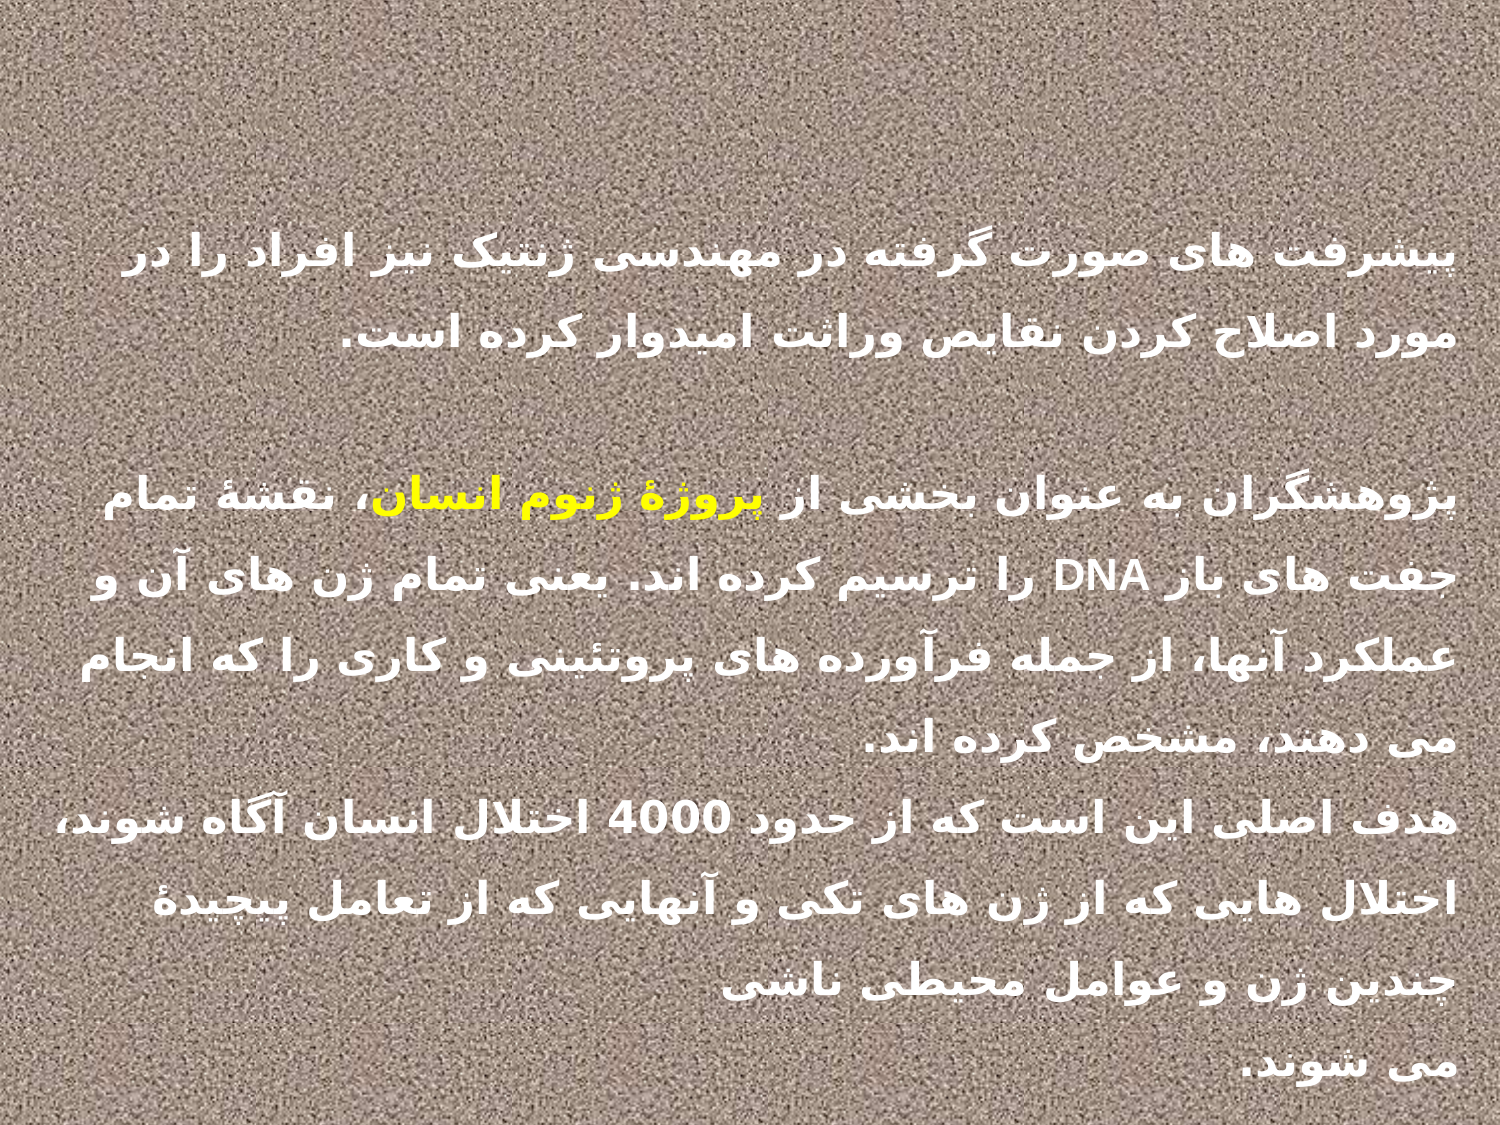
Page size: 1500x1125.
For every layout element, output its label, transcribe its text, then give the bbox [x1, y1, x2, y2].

list پیشرفت های صورت گرفته در مهندسی ژنتیک نیز افراد را در مورد اصلاح کردن نقایص وراثت امیدوار کرده است. پژوهشگران به عنوان بخشی از پروژۀ ژنوم انسان، نقشۀ تمام جفت های باز DNA را ترسیم کرده اند. یعنی تمام ژن های آن و عملکرد آنها، از جمله فرآورده های پروتئینی و کاری را که انجام می دهند، مشخص کرده اند. هدف اصلی این است که از حدود 4000 اختلال انسان آگاه شوند، اختلال هایی که از ژن های تکی و آنهایی که از تعامل پیچیدۀ چندین ژن و عوامل محیطی ناشی می شوند. [24, 187, 1475, 1100]
footer www.modirkade.ir [212, 1050, 904, 1095]
slide_number 29 [1417, 1068, 1494, 1114]
picture [0, 0, 1500, 1125]
